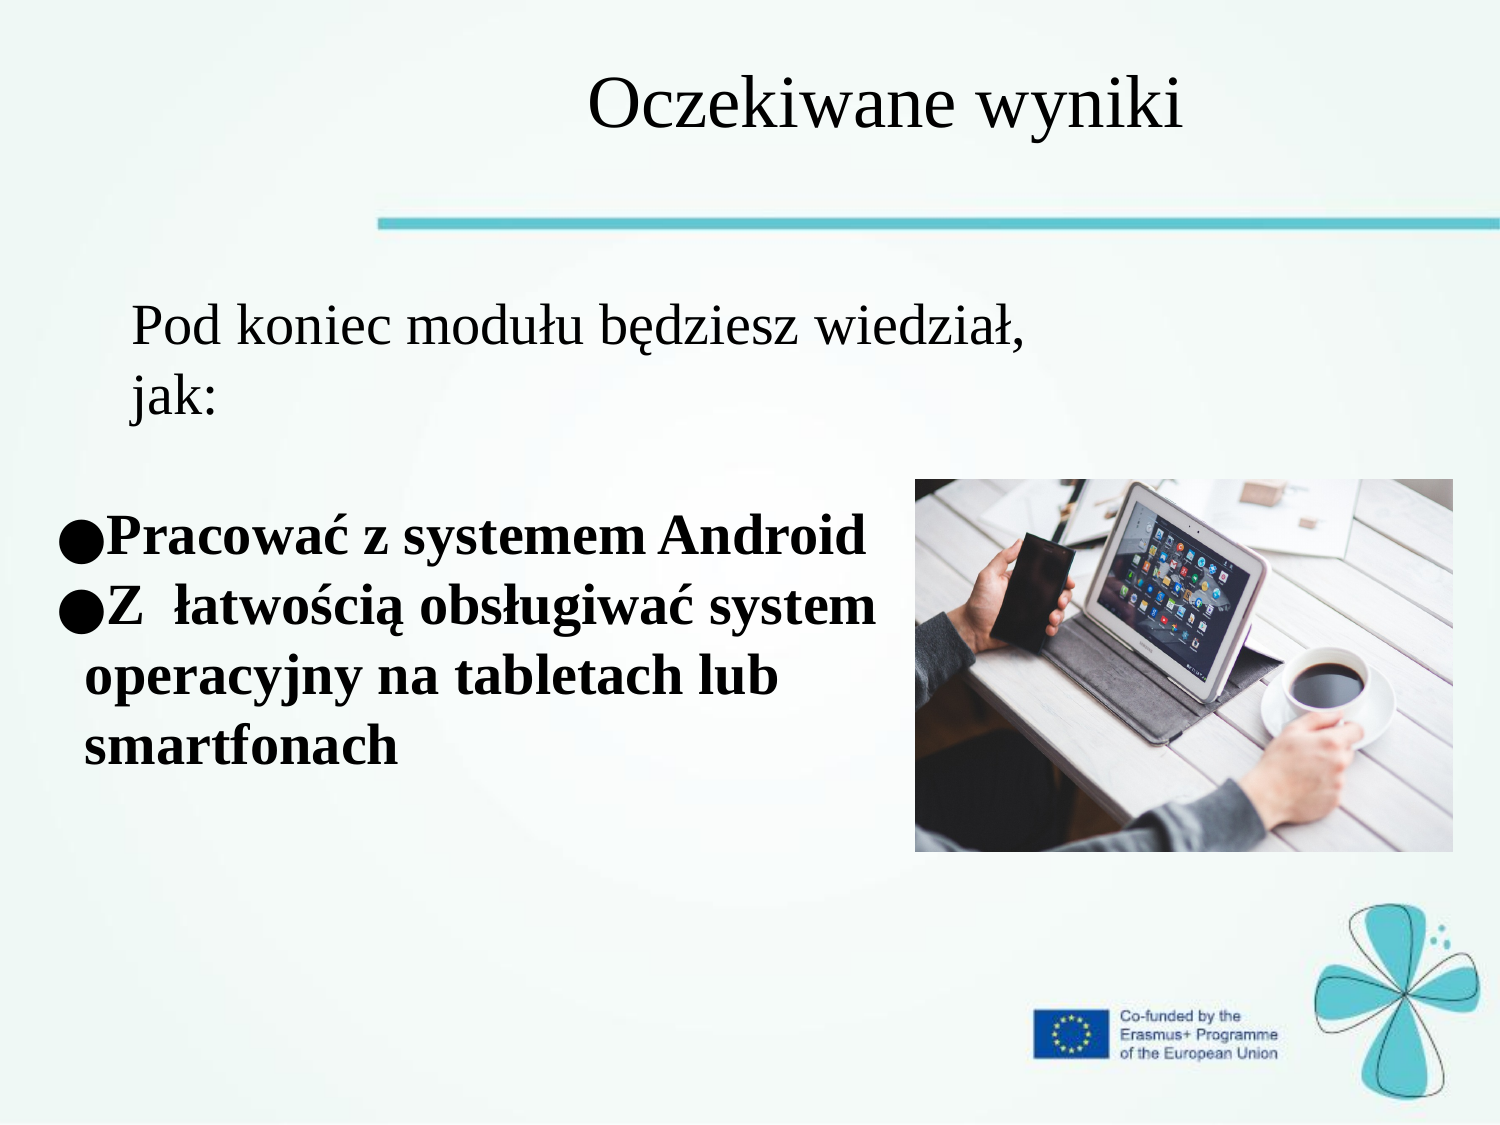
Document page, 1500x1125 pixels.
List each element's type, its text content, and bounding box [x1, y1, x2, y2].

text_box Pod koniec modułu będziesz wiedział, jak: Pracować z systemem Android Z łatwością obsługiwać system operacyjny na tabletach lub smartfonach [41, 278, 1481, 1044]
text_box Oczekiwane wyniki [266, 45, 1500, 150]
picture [0, 0, 1500, 1125]
